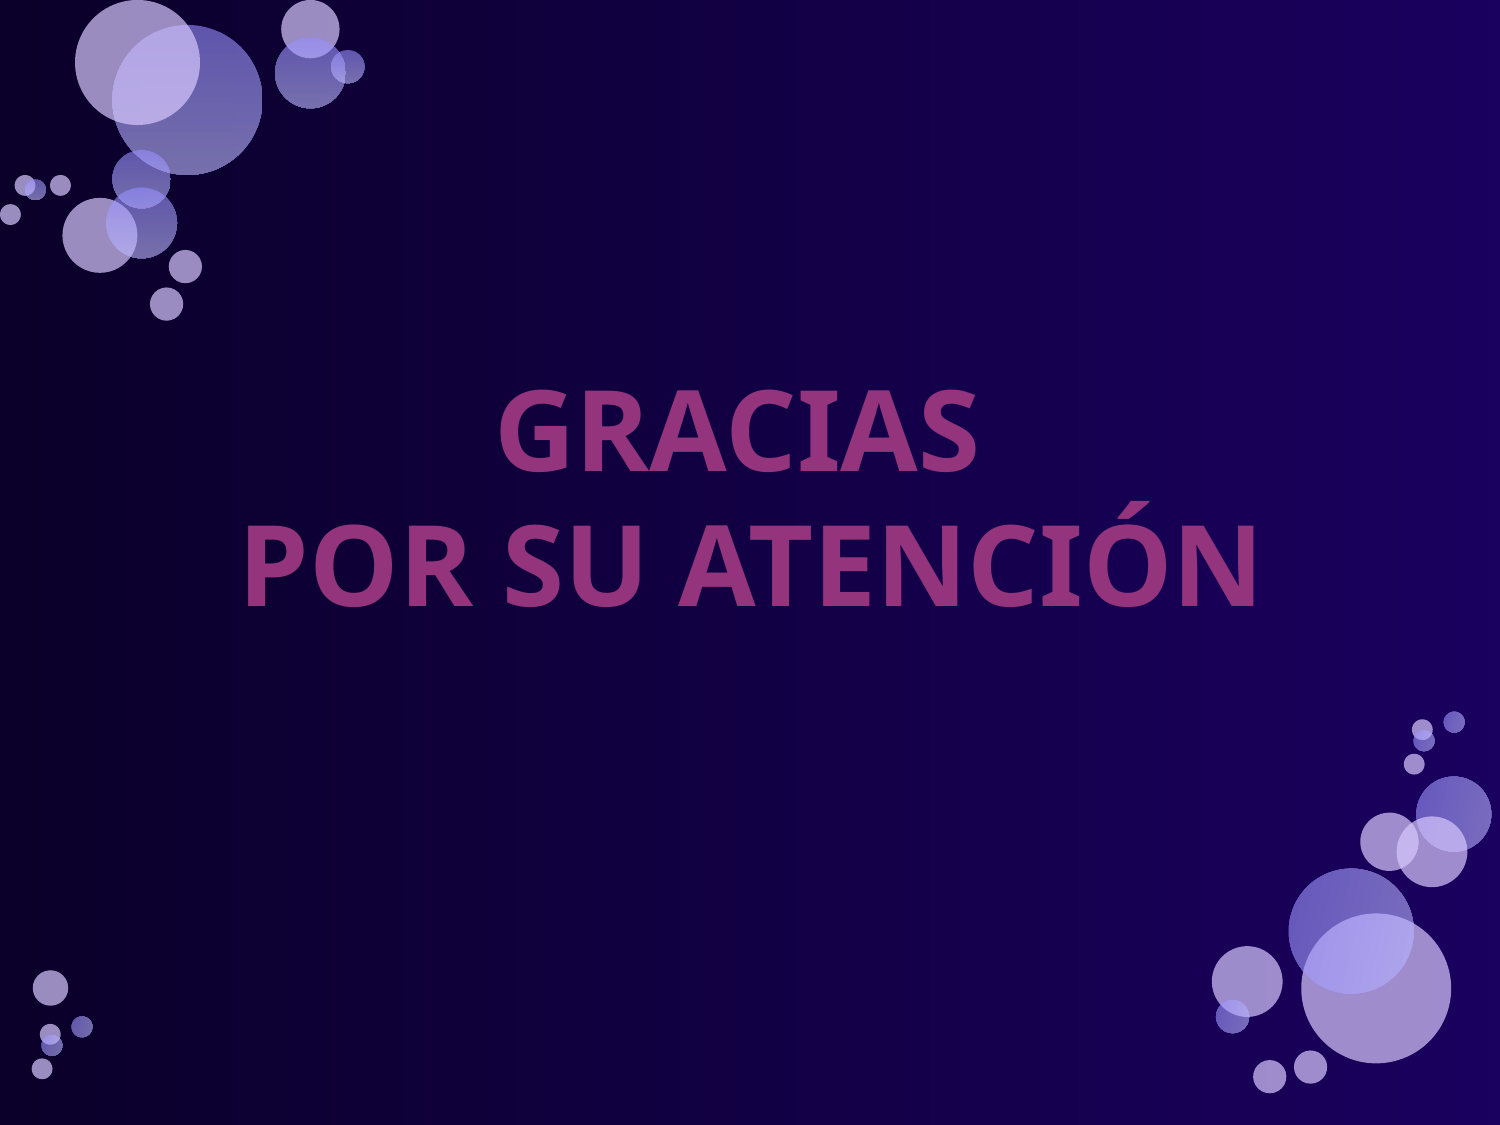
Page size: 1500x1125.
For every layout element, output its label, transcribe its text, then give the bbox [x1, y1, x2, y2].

text_box GRACIAS POR SU ATENCIÓN [223, 351, 1310, 637]
